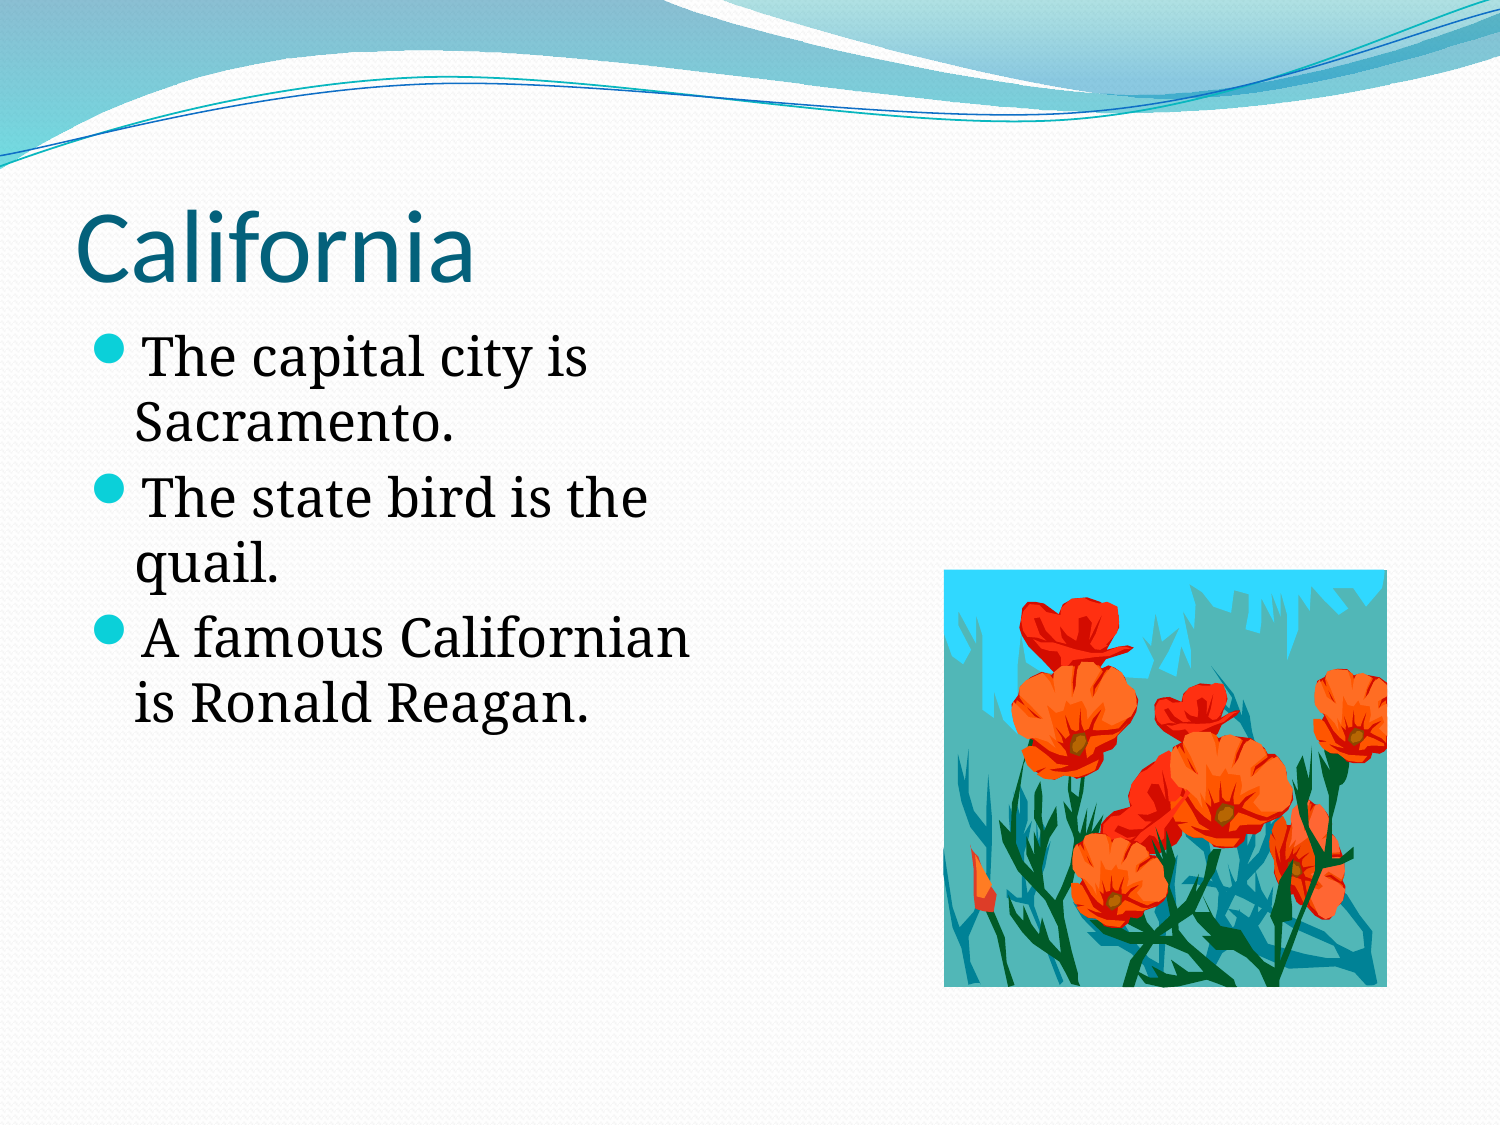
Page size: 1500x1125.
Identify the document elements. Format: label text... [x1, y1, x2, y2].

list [943, 566, 1388, 988]
list The capital city is Sacramento. The state bird is the quail. A famous Californian is Ronald Reagan. [75, 314, 738, 1043]
title California [75, 115, 1425, 303]
